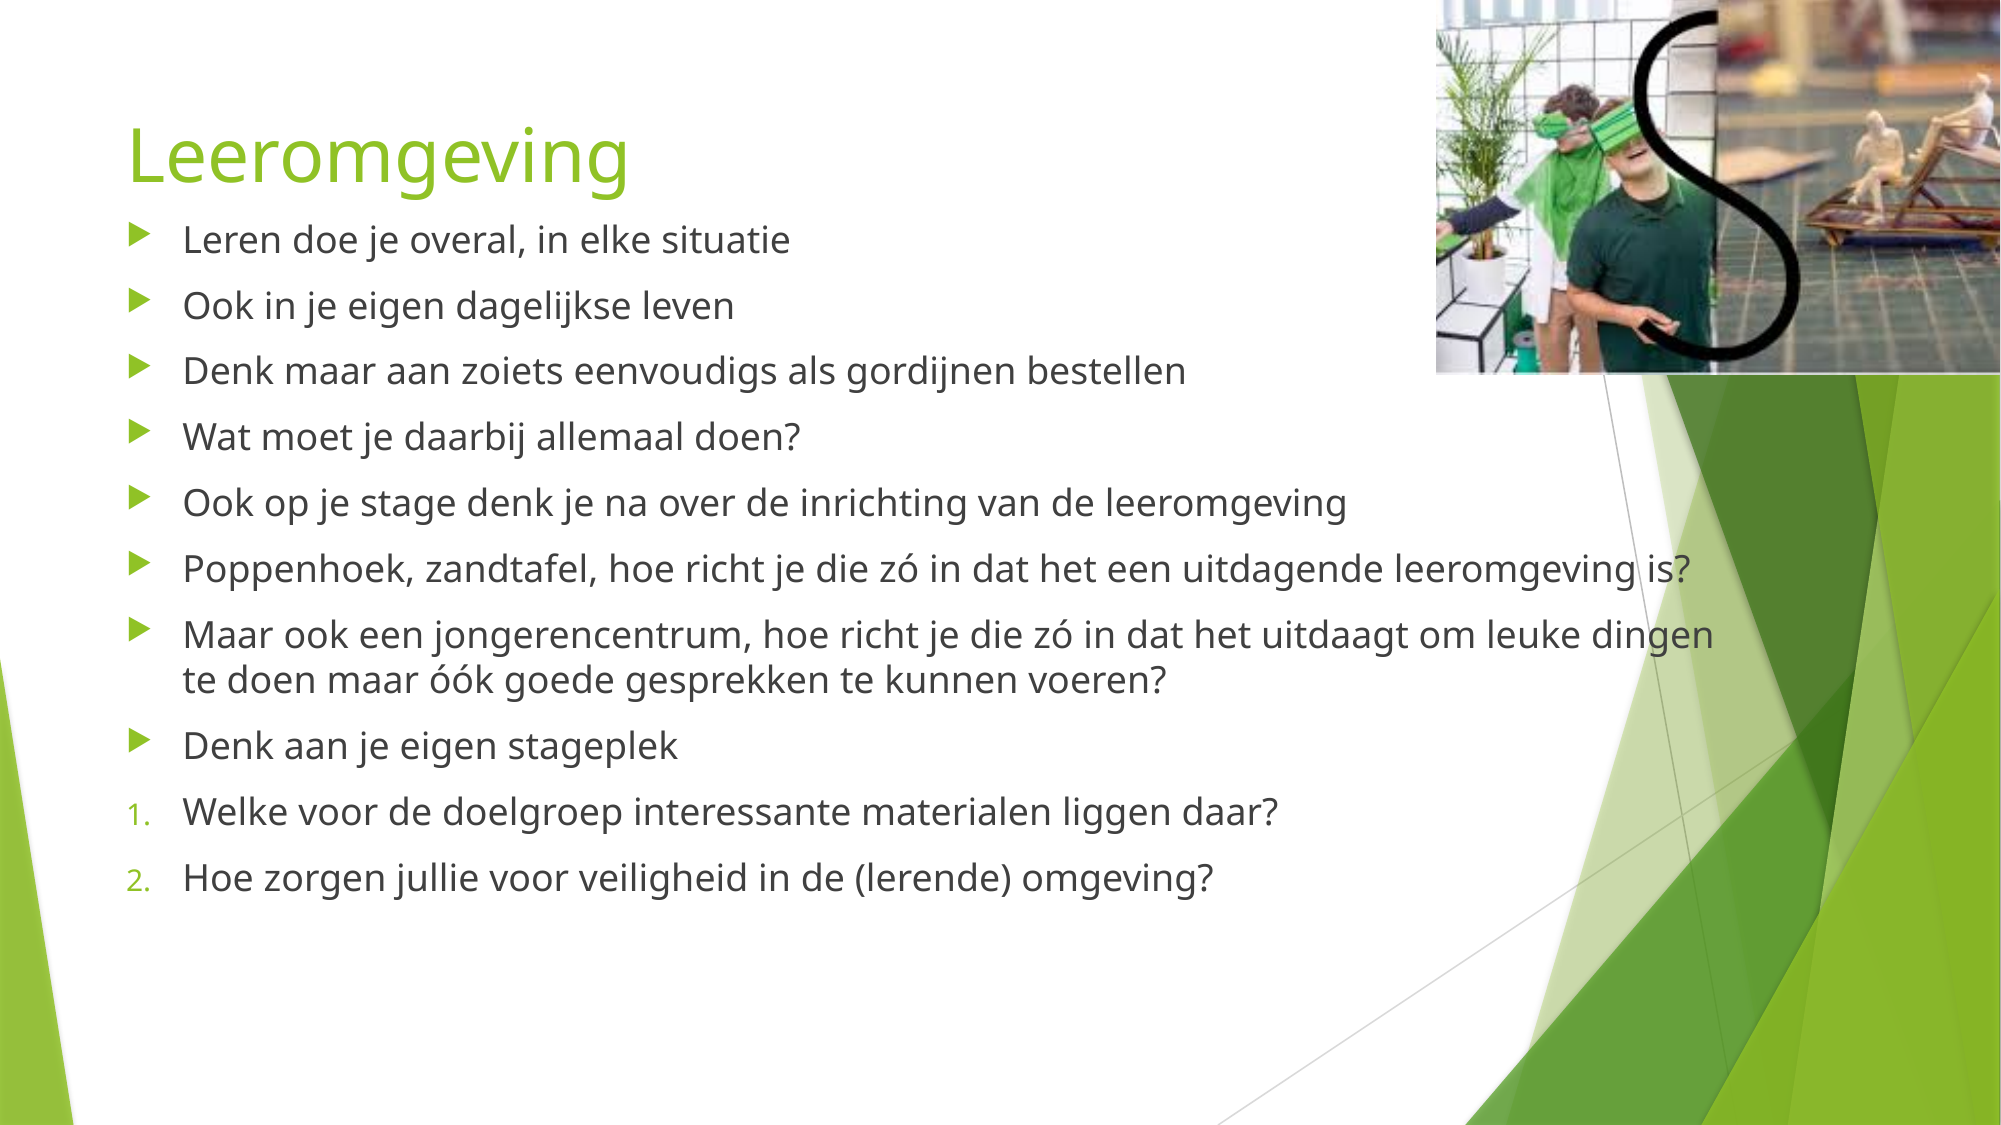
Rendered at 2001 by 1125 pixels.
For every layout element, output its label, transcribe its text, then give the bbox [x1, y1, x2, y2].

title Leeromgeving [111, 99, 1431, 208]
picture [1435, 0, 2000, 376]
list Leren doe je overal, in elke situatie Ook in je eigen dagelijkse leven Denk maar aan zoiets eenvoudigs als gordijnen bestellen Wat moet je daarbij allemaal doen? Ook op je stage denk je na over de inrichting van de leeromgeving Poppenhoek, zandtafel, hoe richt je die zó in dat het een uitdagende leeromgeving is? Maar ook een jongerencentrum, hoe richt je die zó in dat het uitdaagt om leuke dingen te doen maar óók goede gesprekken te kunnen voeren? Denk aan je eigen stageplek Welke voor de doelgroep interessante materialen liggen daar? Hoe zorgen jullie voor veiligheid in de (lerende) omgeving? [111, 208, 1736, 1023]
